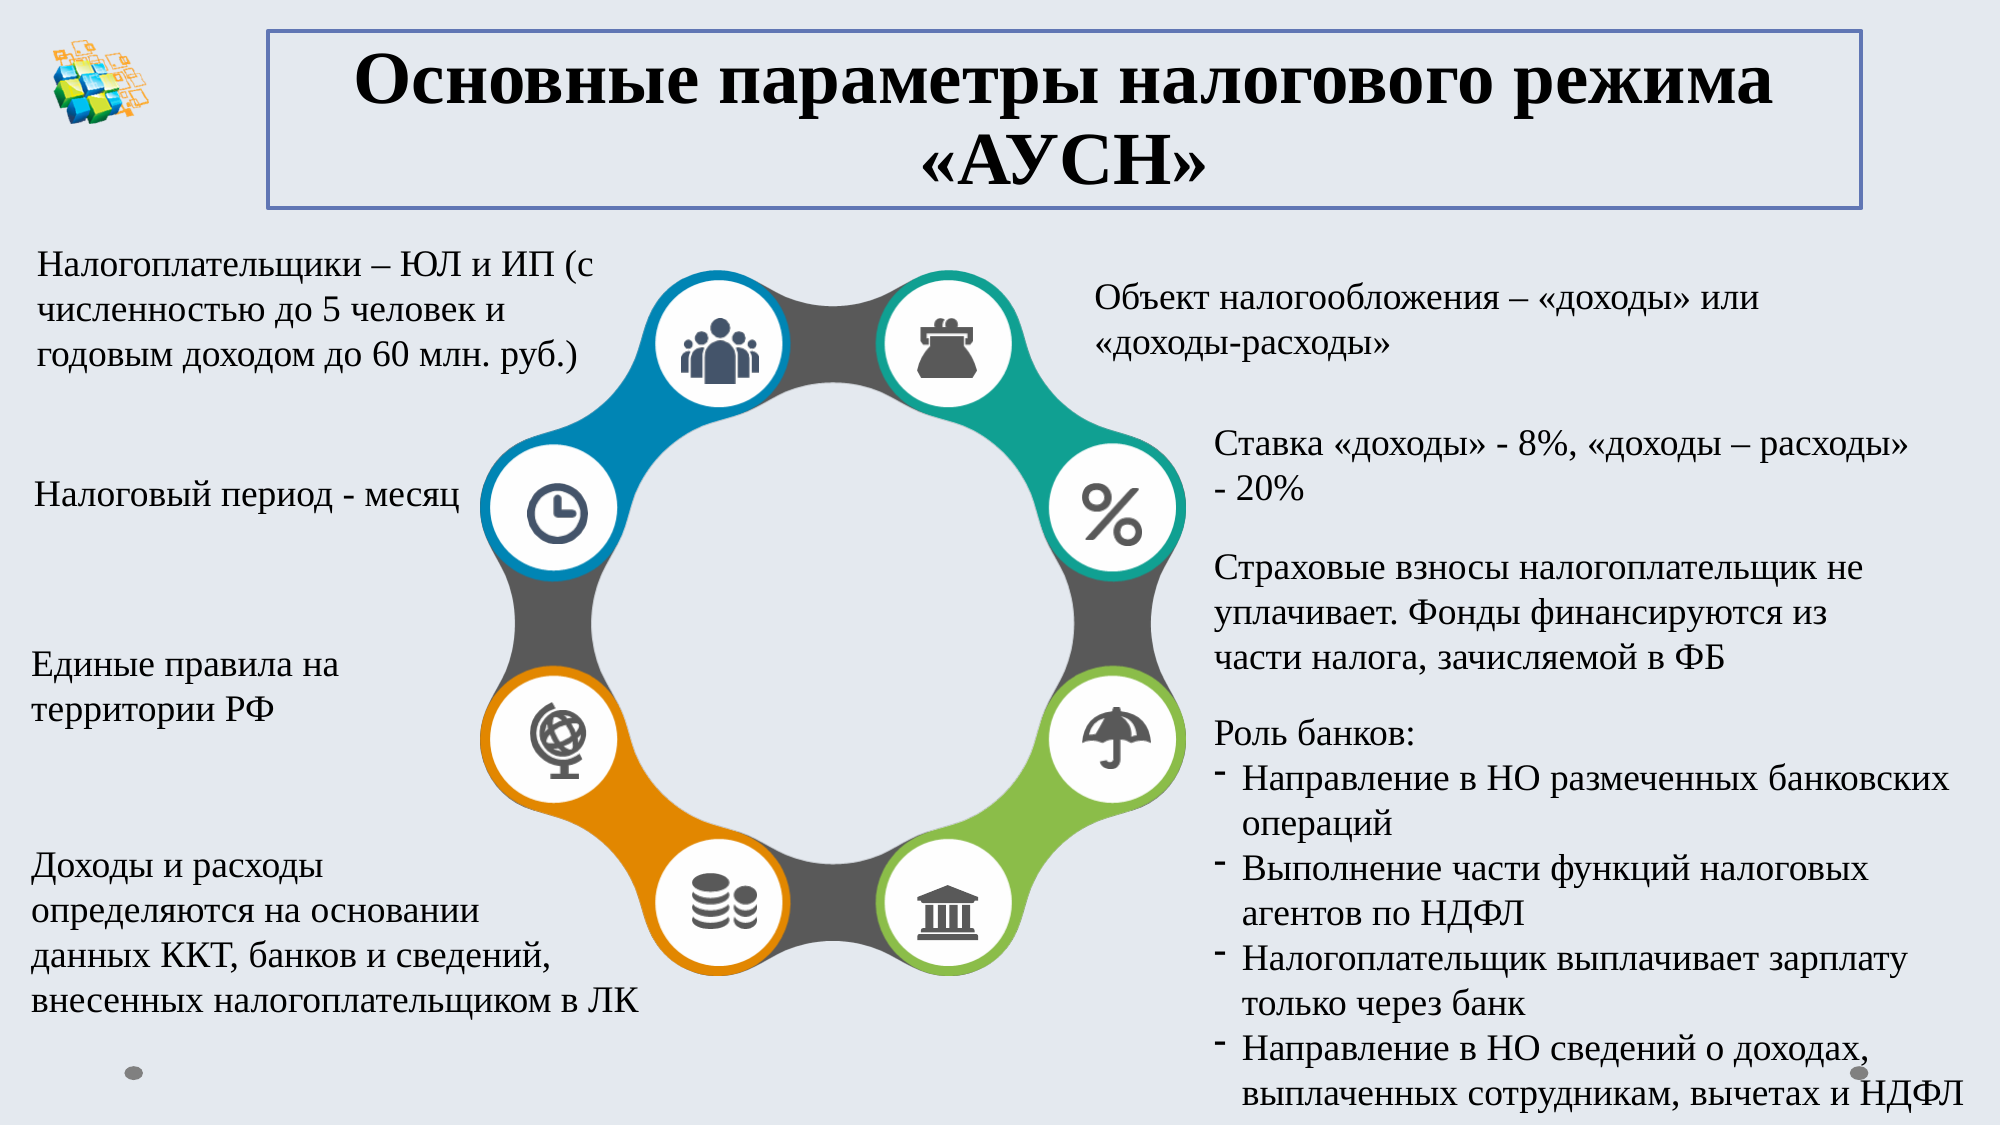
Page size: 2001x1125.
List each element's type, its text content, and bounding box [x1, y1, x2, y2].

text_box Единые правила на территории РФ [19, 633, 474, 736]
text_box Объект налогообложения – «доходы» или «доходы-расходы» [1082, 266, 1886, 369]
picture [479, 270, 706, 507]
picture [52, 40, 149, 124]
picture [656, 281, 782, 407]
text_box Роль банков: Направление в НО размеченных банковских операций Выполнение части функций налоговых агентов по НДФЛ Налогоплательщик выплачивает зарплату только через банк Направление в НО сведений о доходах, выплаченных сотрудникам, вычетах и НДФЛ [1201, 702, 1982, 1119]
text_box Ставка «доходы» - 8%, «доходы – расходы» - 20% [1201, 411, 1932, 514]
text_box Налоговый период - месяц [22, 463, 474, 520]
text_box Доходы и расходы определяются на основании данных ККТ, банков и сведений, внесенных налогоплательщиком в ЛК [19, 834, 681, 1026]
text_box Страховые взносы налогоплательщик не уплачивает. Фонды финансируются из части налога, зачисляемой в ФБ [1201, 536, 1920, 684]
picture [479, 270, 1186, 977]
text_box Налогоплательщики – ЮЛ и ИП (с численностью до 5 человек и годовым доходом до 60 млн. руб.) [22, 231, 623, 382]
picture [491, 445, 617, 570]
title Основные параметры налогового режима «АУСН» [266, 29, 1863, 210]
